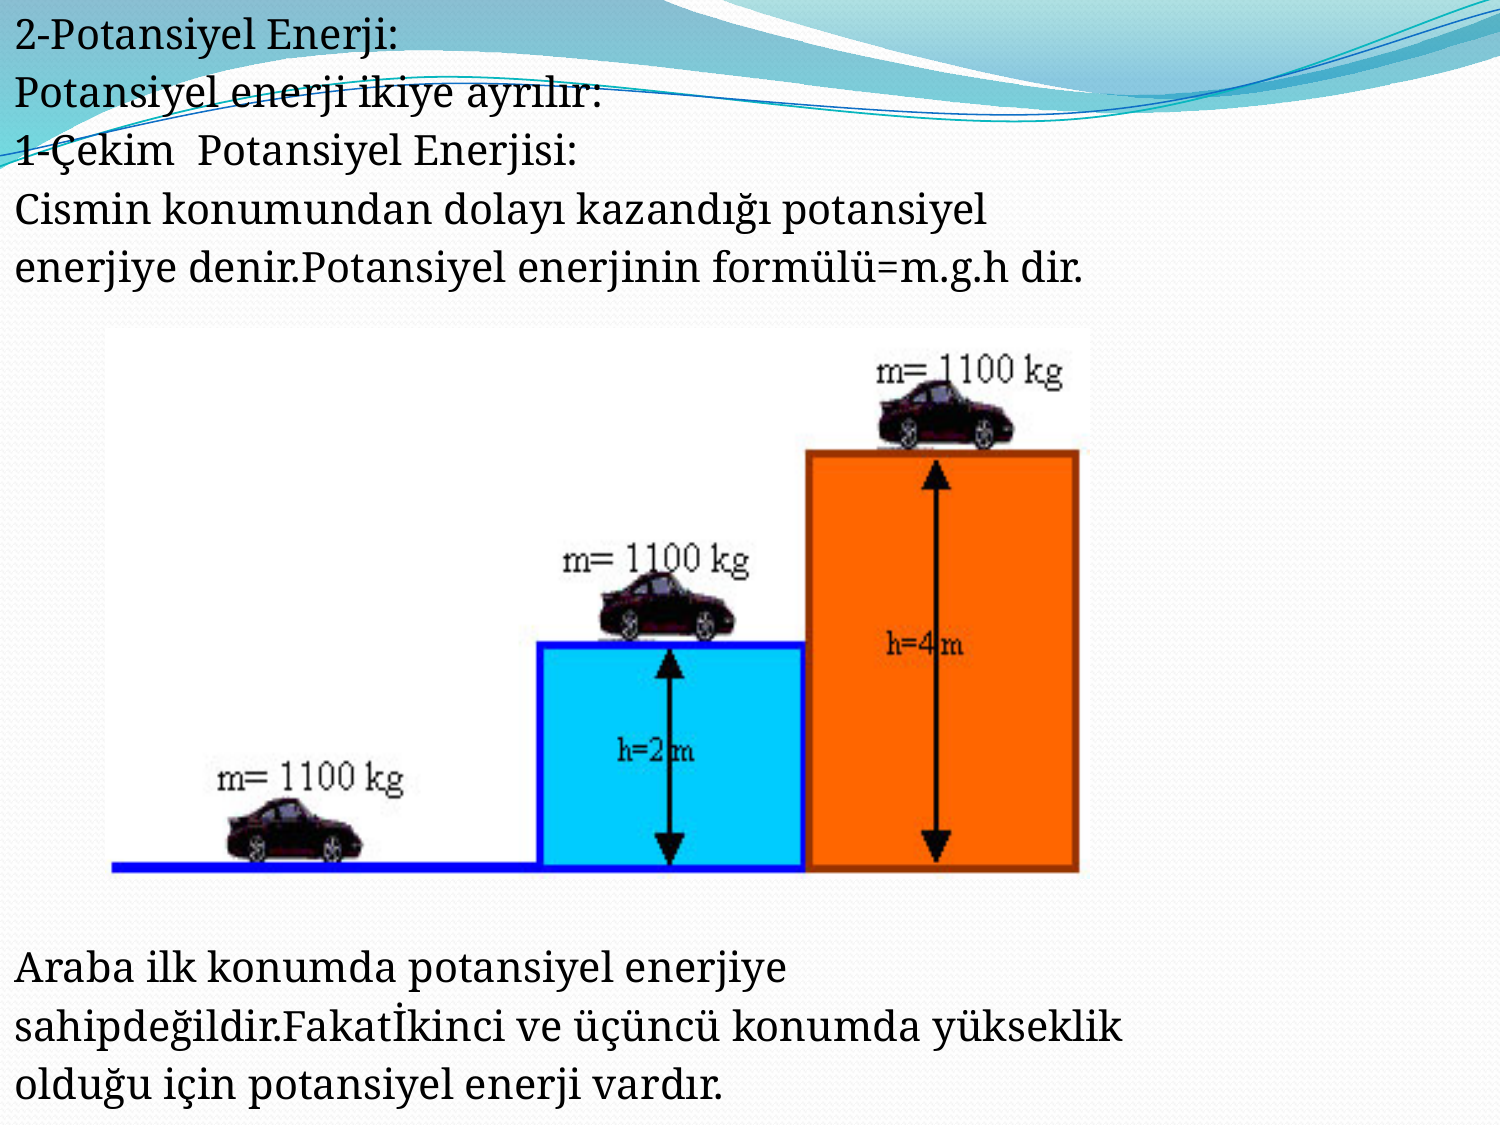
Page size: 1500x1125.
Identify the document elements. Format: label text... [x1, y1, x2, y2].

picture [105, 327, 1091, 880]
list 2-Potansiyel Enerji: Potansiyel enerji ikiye ayrılır: 1-Çekim Potansiyel Enerjisi: Cismin konumundan dolayı kazandığı potansiyel enerjiye denir.Potansiyel enerjinin formülü=m.g.h dir. Araba ilk konumda potansiyel enerjiye sahipdeğildir.Fakatİkinci ve üçüncü konumda yükseklik olduğu için potansiyel enerji vardır. [0, 0, 1500, 1125]
